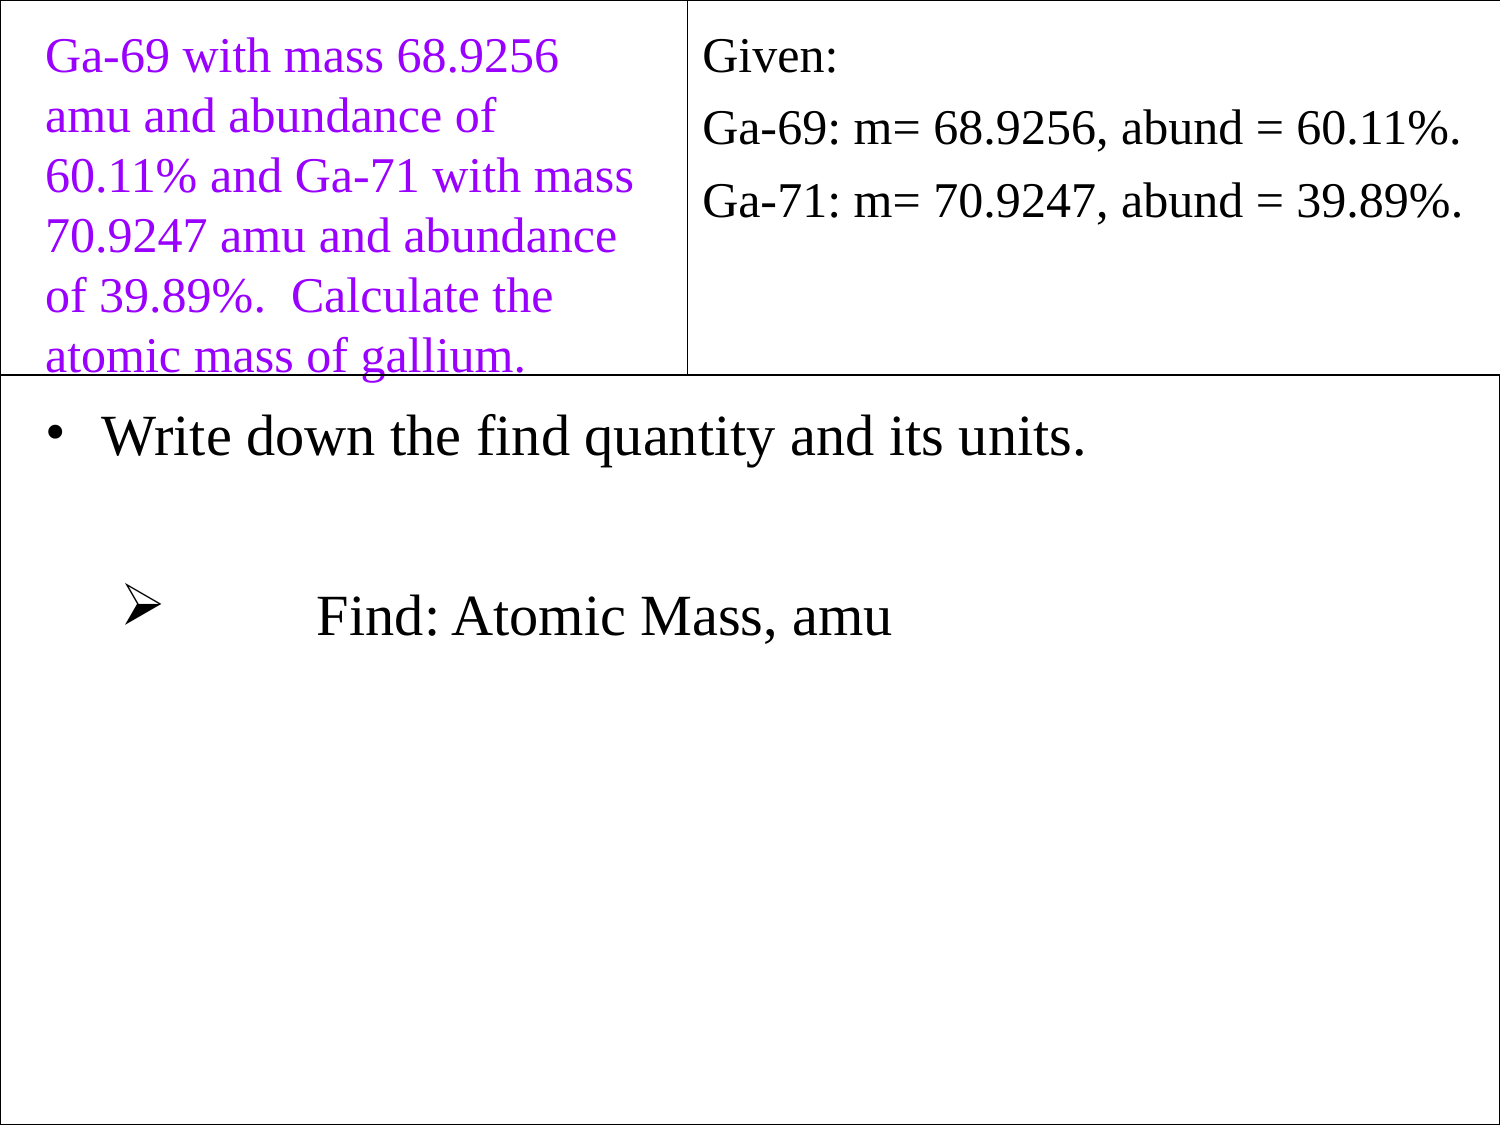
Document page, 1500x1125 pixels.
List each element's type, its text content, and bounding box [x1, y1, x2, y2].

text_box Ga-69 with mass 68.9256 amu and abundance of 60.11% and Ga-71 with mass 70.9247 amu and abundance of 39.89%. Calculate the atomic mass of gallium. [0, 0, 687, 374]
text_box Given: Ga-69: m= 68.9256, abund = 60.11%. Ga-71: m= 70.9247, abund = 39.89%. [687, 0, 1500, 375]
text_box Write down the find quantity and its units. Find: Atomic Mass, amu [0, 374, 1500, 1125]
